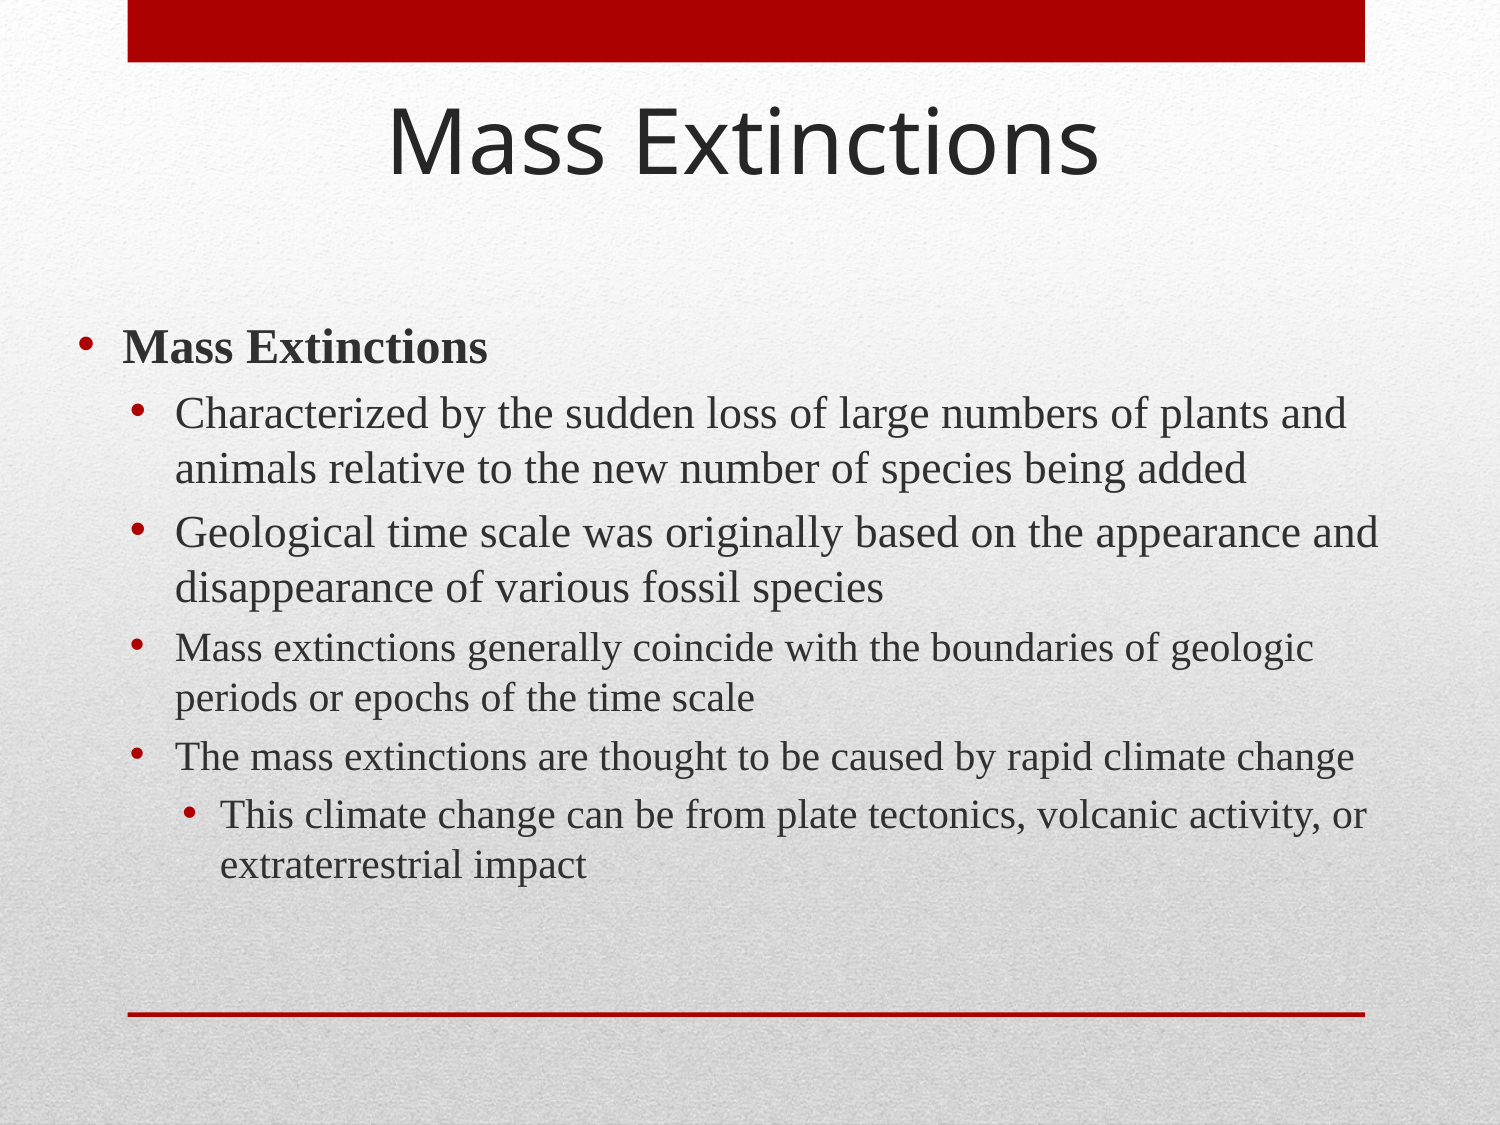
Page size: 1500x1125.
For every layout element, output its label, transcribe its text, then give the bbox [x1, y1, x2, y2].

list Mass Extinctions Characterized by the sudden loss of large numbers of plants and animals relative to the new number of species being added Geological time scale was originally based on the appearance and disappearance of various fossil species Mass extinctions generally coincide with the boundaries of geologic periods or epochs of the time scale The mass extinctions are thought to be caused by rapid climate change This climate change can be from plate tectonics, volcanic activity, or extraterrestrial impact [62, 200, 1450, 1000]
title Mass Extinctions [174, 62, 1313, 200]
